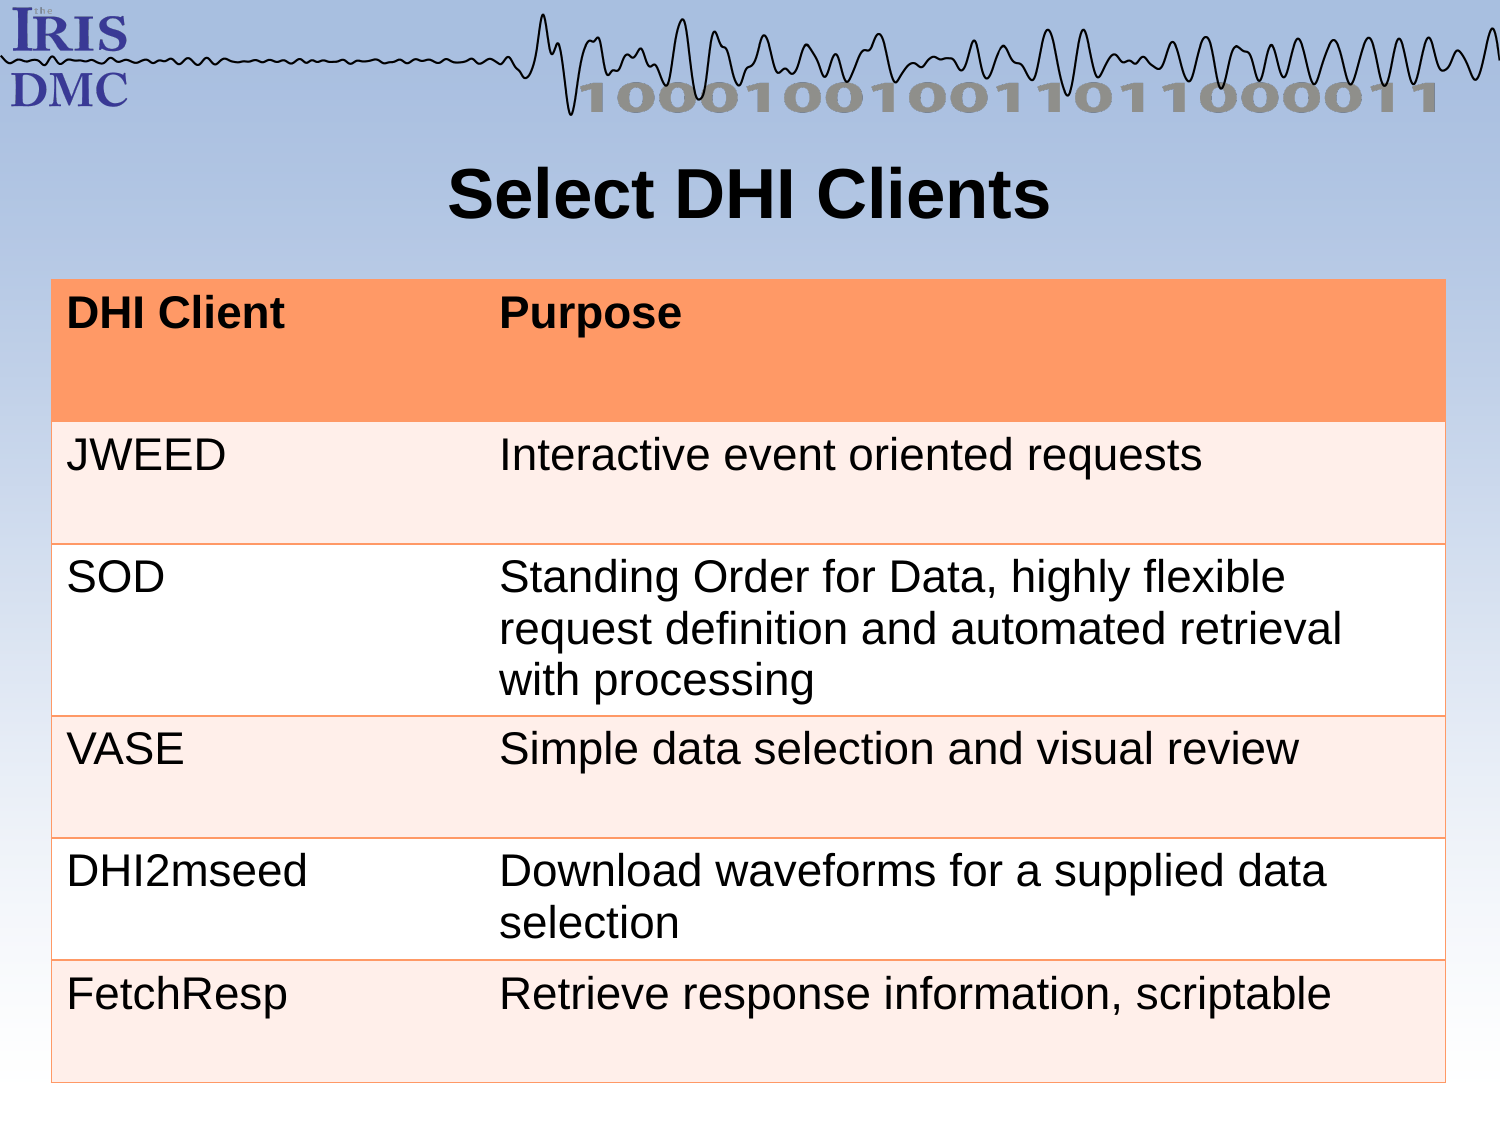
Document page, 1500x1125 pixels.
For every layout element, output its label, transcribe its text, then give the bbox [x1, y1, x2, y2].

table_cell SOD [52, 545, 484, 715]
table_cell FetchResp [52, 961, 484, 1082]
table_cell Simple data selection and visual review [484, 717, 1445, 837]
table_header DHI Client [52, 281, 484, 421]
table_cell Download waveforms for a supplied data selection [484, 839, 1445, 959]
table_header Purpose [484, 281, 1445, 421]
title Select DHI Clients [0, 127, 1500, 253]
table_cell DHI2mseed [52, 839, 484, 959]
table_cell Retrieve response information, scriptable [484, 961, 1445, 1082]
table_cell Standing Order for Data, highly flexible request definition and automated retrieval with processing [484, 545, 1445, 715]
table_cell Interactive event oriented requests [484, 422, 1445, 543]
picture [0, 0, 1500, 127]
table_cell VASE [52, 717, 484, 837]
picture [0, 253, 1500, 1125]
table_cell JWEED [52, 422, 484, 543]
